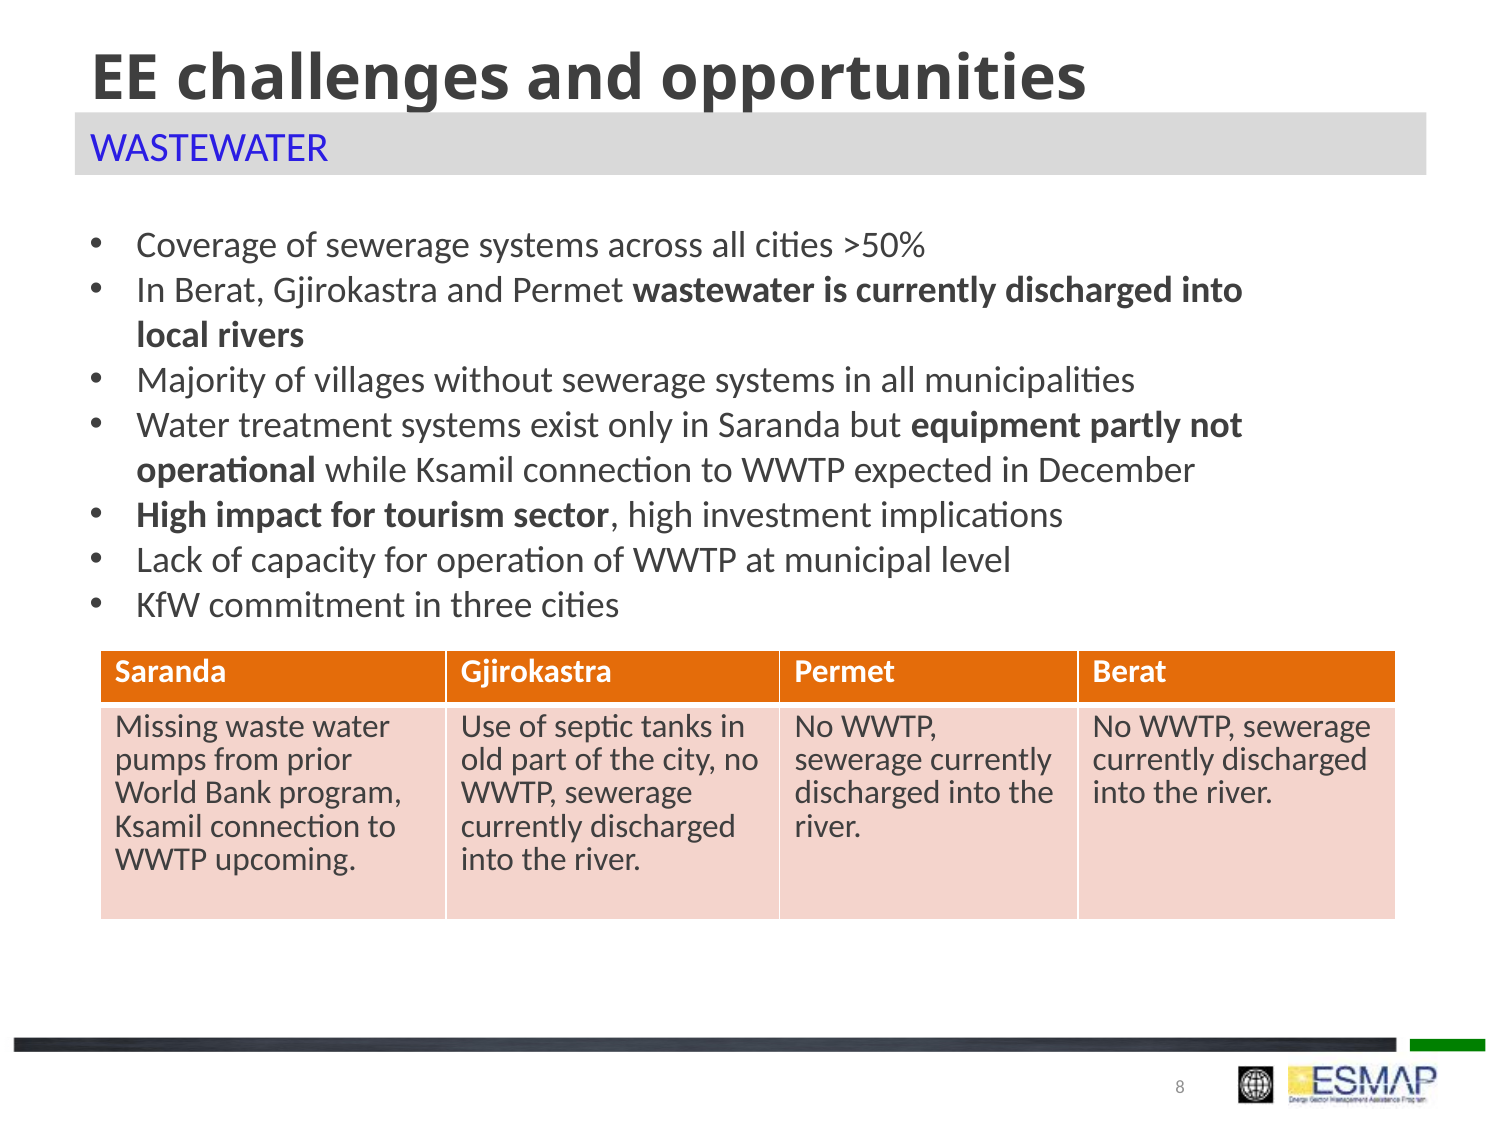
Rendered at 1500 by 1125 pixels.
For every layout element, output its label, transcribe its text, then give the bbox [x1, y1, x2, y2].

table_header Permet [780, 651, 1077, 702]
picture [6, 1038, 1463, 1109]
table_cell Missing waste water pumps from prior World Bank program, Ksamil connection to WWTP upcoming. [101, 708, 445, 919]
table_header Gjirokastra [447, 651, 779, 702]
text_box Coverage of sewerage systems across all cities >50% In Berat, Gjirokastra and Permet wastewater is currently discharged into local rivers Majority of villages without sewerage systems in all municipalities Water treatment systems exist only in Saranda but equipment partly not operational while Ksamil connection to WWTP expected in December High impact for tourism sector, high investment implications Lack of capacity for operation of WWTP at municipal level KfW commitment in three cities [74, 212, 1313, 633]
table_header Berat [1079, 651, 1395, 702]
table_cell No WWTP, sewerage currently discharged into the river. [780, 708, 1077, 919]
list Wastewater [74, 112, 1427, 175]
title EE challenges and opportunities [75, 37, 1425, 112]
table_header Saranda [101, 651, 445, 702]
picture [1237, 1065, 1275, 1105]
table_cell Use of septic tanks in old part of the city, no WWTP, sewerage currently discharged into the river. [447, 708, 779, 919]
table_cell No WWTP, sewerage currently discharged into the river. [1079, 708, 1395, 919]
slide_number 8 [1050, 1069, 1200, 1103]
